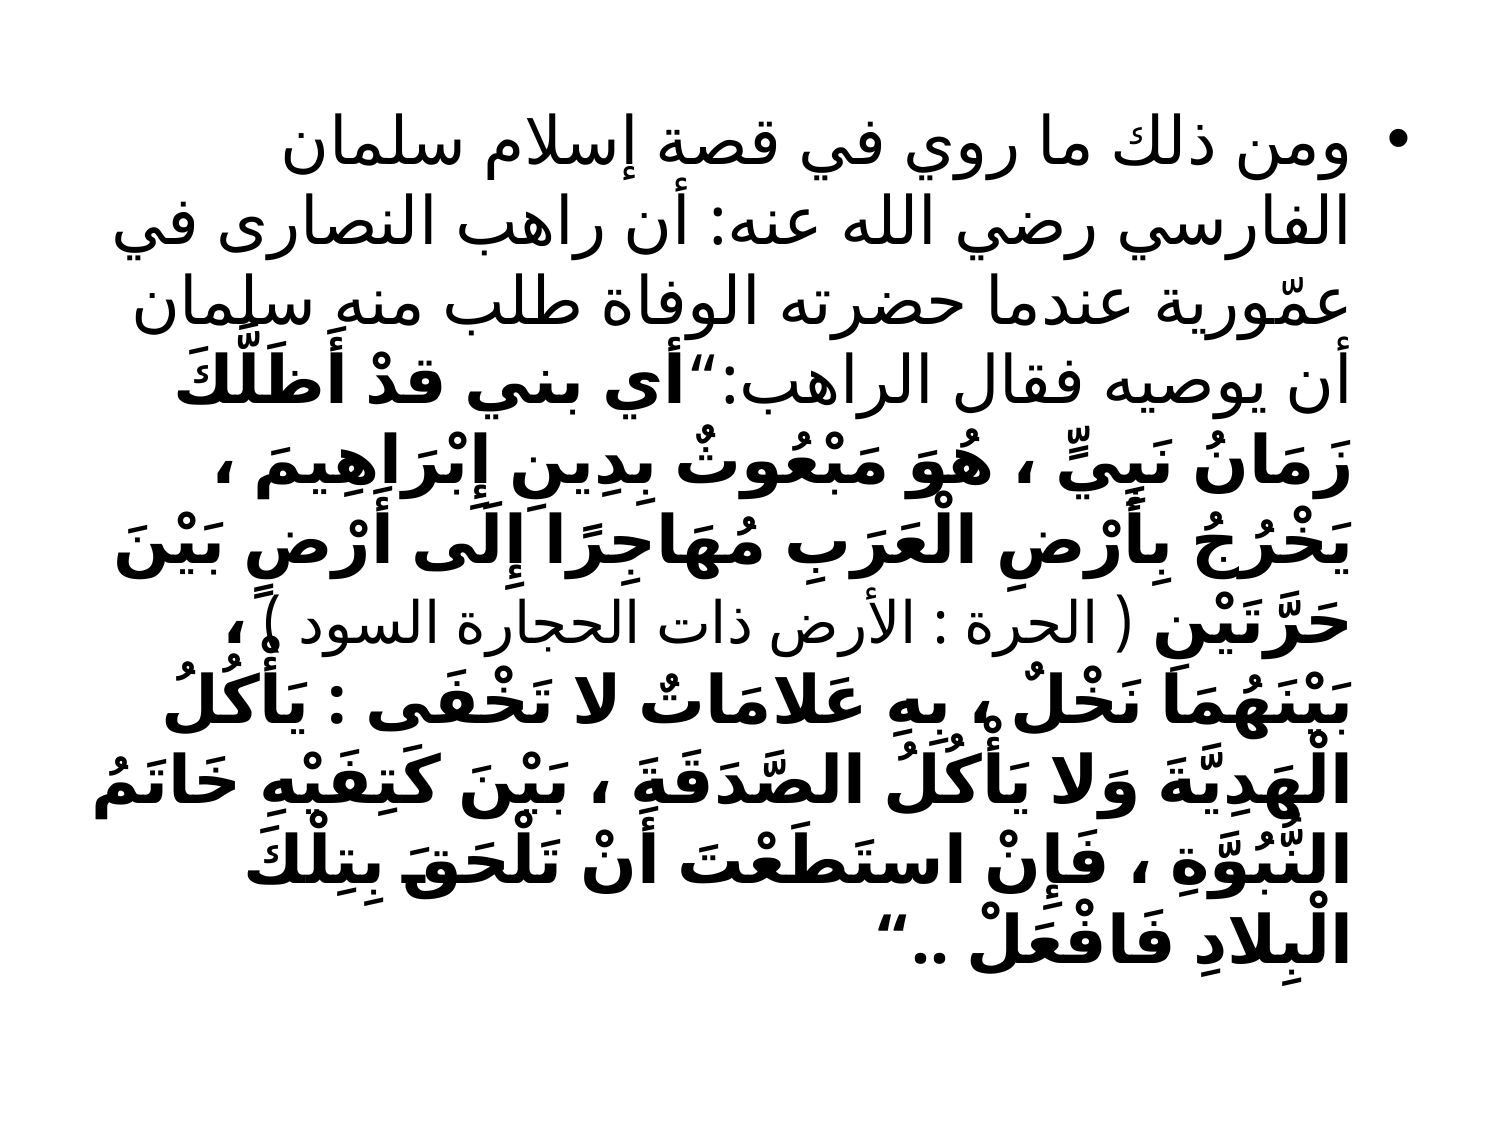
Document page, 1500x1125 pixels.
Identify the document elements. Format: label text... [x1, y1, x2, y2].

list ومن ذلك ما روي في قصة إسلام سلمان الفارسي رضي الله عنه: أن راهب النصارى في عمّورية عندما حضرته الوفاة طلب منه سلمان أن يوصيه فقال الراهب:“أي بني قدْ أَظَلَّكَ زَمَانُ نَبِيٍّ ، هُوَ مَبْعُوثٌ بِدِينِ إِبْرَاهِيمَ ، يَخْرُجُ بِأَرْضِ الْعَرَبِ مُهَاجِرًا إِلَى أَرْضٍ بَيْنَ حَرَّتَيْنِ ( الحرة : الأرض ذات الحجارة السود ) ، بَيْنَهُمَا نَخْلٌ ، بِهِ عَلامَاتٌ لا تَخْفَى : يَأْكُلُ الْهَدِيَّةَ وَلا يَأْكُلُ الصَّدَقَةَ ، بَيْنَ كَتِفَيْهِ خَاتَمُ النُّبُوَّةِ ، فَإِنْ استَطَعْتَ أَنْ تَلْحَقَ بِتِلْكَ الْبِلادِ فَافْعَلْ ..“ [75, 90, 1425, 1005]
